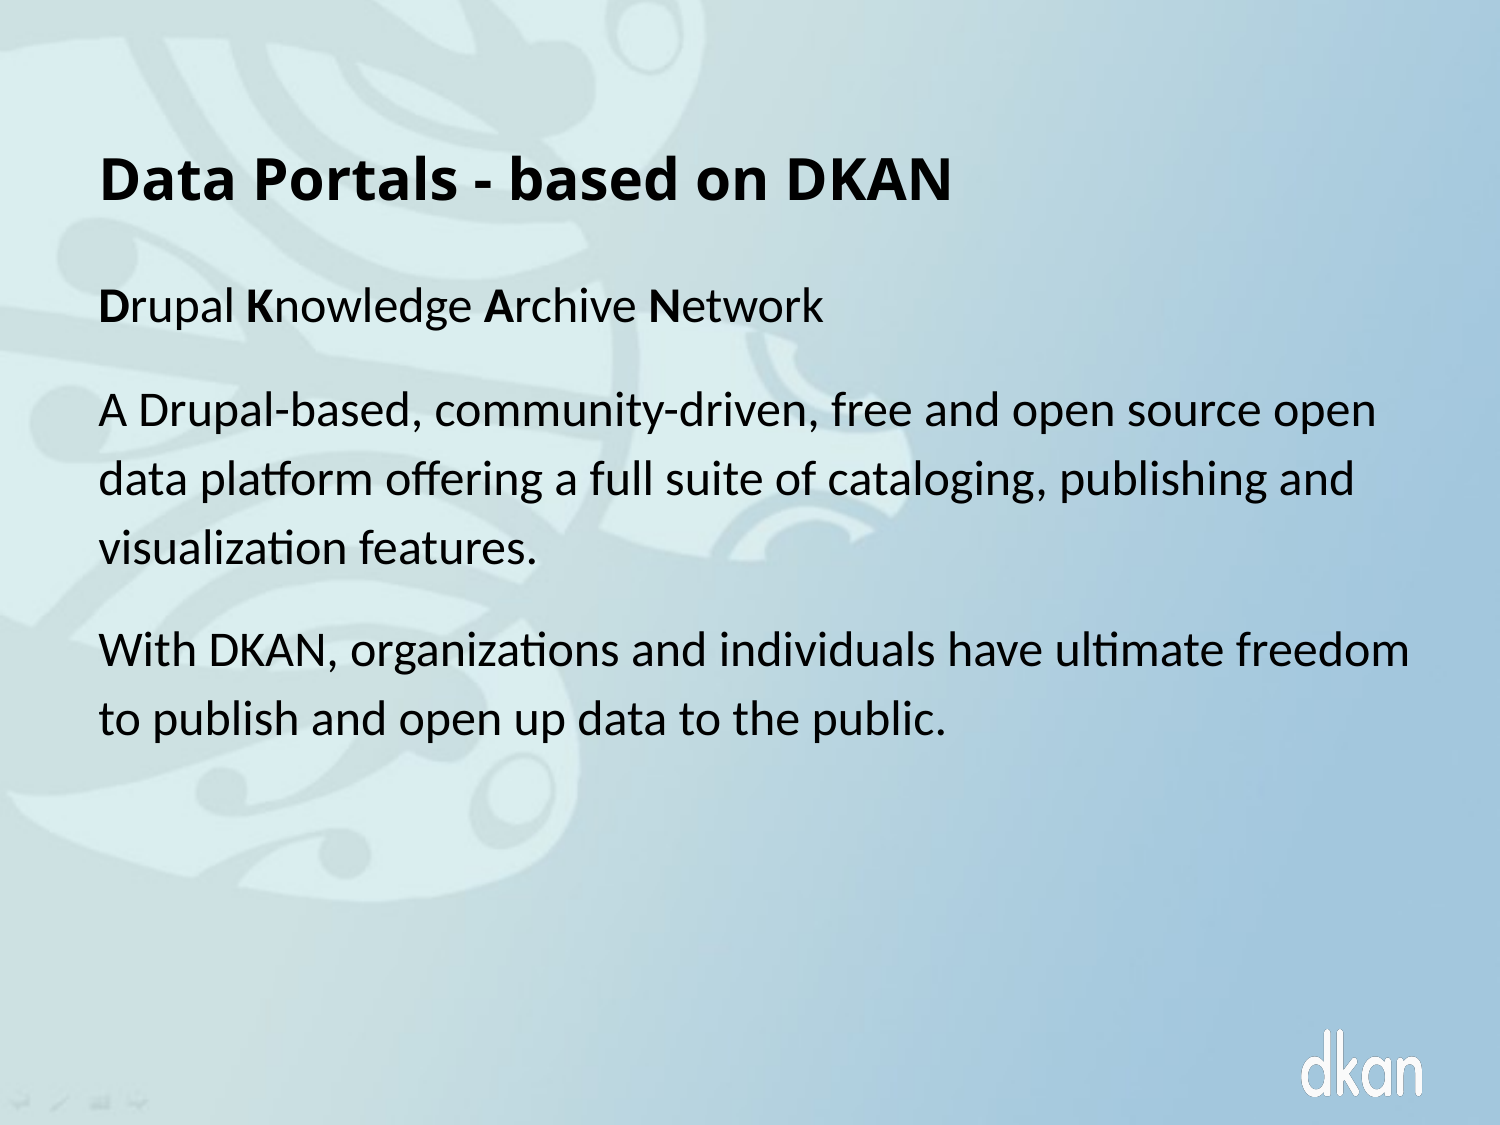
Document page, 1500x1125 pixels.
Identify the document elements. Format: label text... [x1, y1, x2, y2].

picture [0, 0, 1500, 1125]
text_box Data Portals - based on DKAN [83, 127, 1449, 221]
text_box Drupal Knowledge Archive Network A Drupal-based, community-driven, free and open source open data platform offering a full suite of cataloging, publishing and visualization features. With DKAN, organizations and individuals have ultimate freedom to publish and open up data to the public. [83, 248, 1449, 810]
